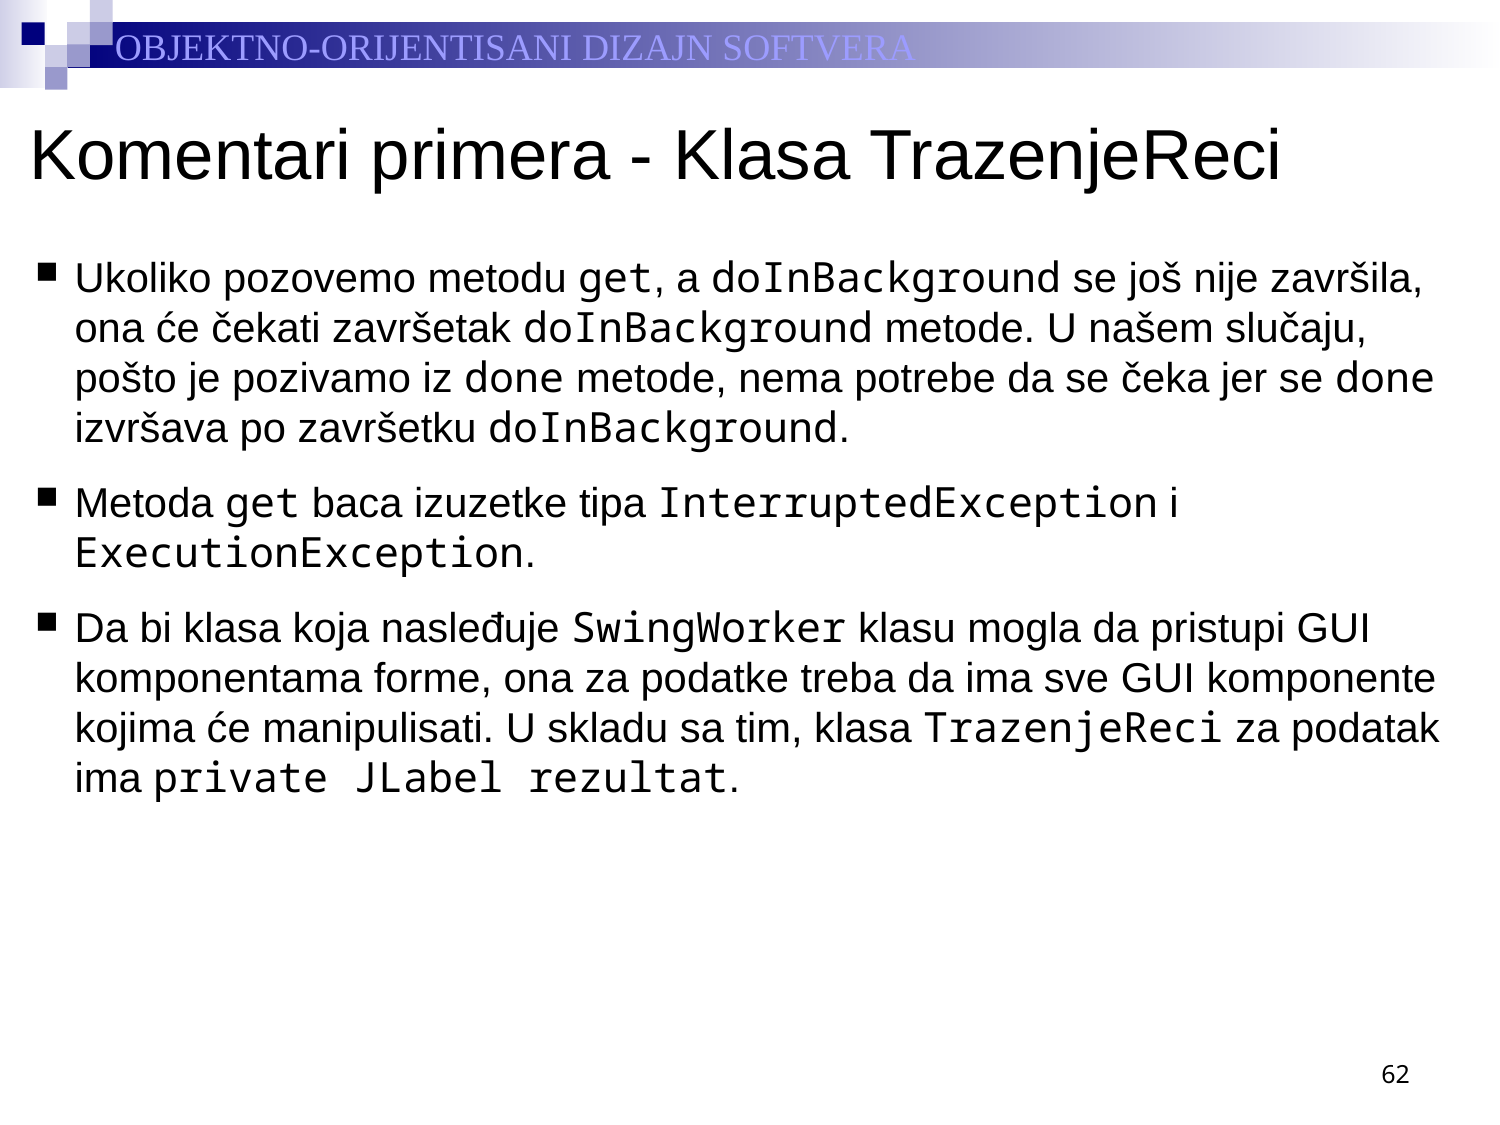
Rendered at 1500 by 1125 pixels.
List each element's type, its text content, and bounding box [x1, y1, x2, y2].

title Komentari primera - Klasa TrazenjeReci [29, 101, 1317, 200]
text_box Ukoliko pozovemo metodu get, a doInBackground se još nije završila, ona će čekati završetak doInBackground metode. U našem slučaju, pošto je pozivamo iz done metode, nema potrebe da se čeka jer se done izvršava po završetku doInBackground. Metoda get baca izuzetke tipa InterruptedException i ExecutionException. Da bi klasa koja nasleđuje SwingWorker klasu mogla da pristupi GUI komponentama forme, ona za podatke treba da ima sve GUI komponente kojima će manipulisati. U skladu sa tim, klasa TrazenjeReci za podatak ima private JLabel rezultat. [29, 243, 1471, 858]
slide_number 62 [1074, 1024, 1426, 1101]
